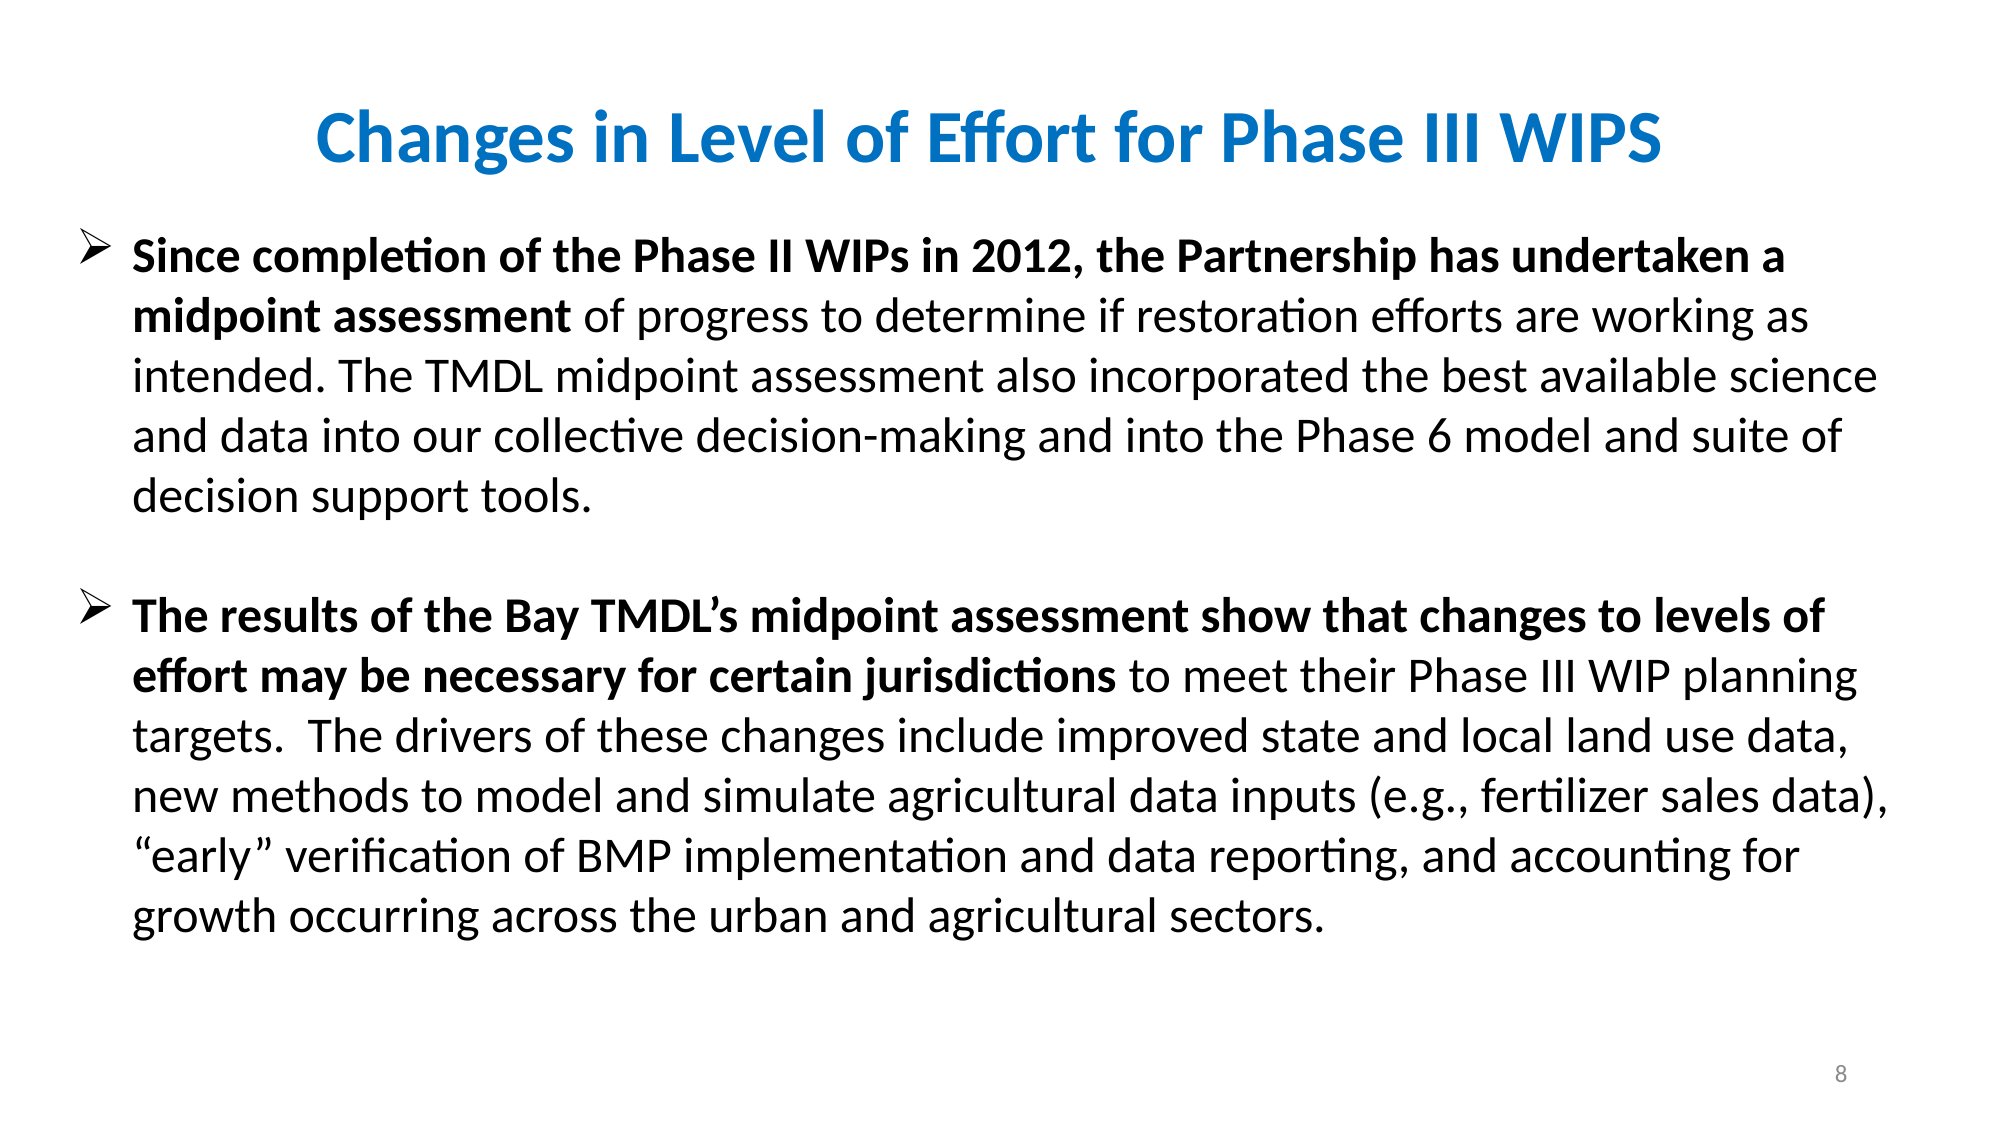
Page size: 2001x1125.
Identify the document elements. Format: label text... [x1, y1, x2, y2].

slide_number 8 [1412, 1042, 1863, 1103]
text_box Changes in Level of Effort for Phase III WIPS Since completion of the Phase II WIPs in 2012, the Partnership has undertaken a midpoint assessment of progress to determine if restoration efforts are working as intended. The TMDL midpoint assessment also incorporated the best available science and data into our collective decision-making and into the Phase 6 model and suite of decision support tools. The results of the Bay TMDL’s midpoint assessment show that changes to levels of effort may be necessary for certain jurisdictions to meet their Phase III WIP planning targets. The drivers of these changes include improved state and local land use data, new methods to model and simulate agricultural data inputs (e.g., fertilizer sales data), “early” verification of BMP implementation and data reporting, and accounting for growth occurring across the urban and agricultural sectors. [61, 80, 1920, 996]
